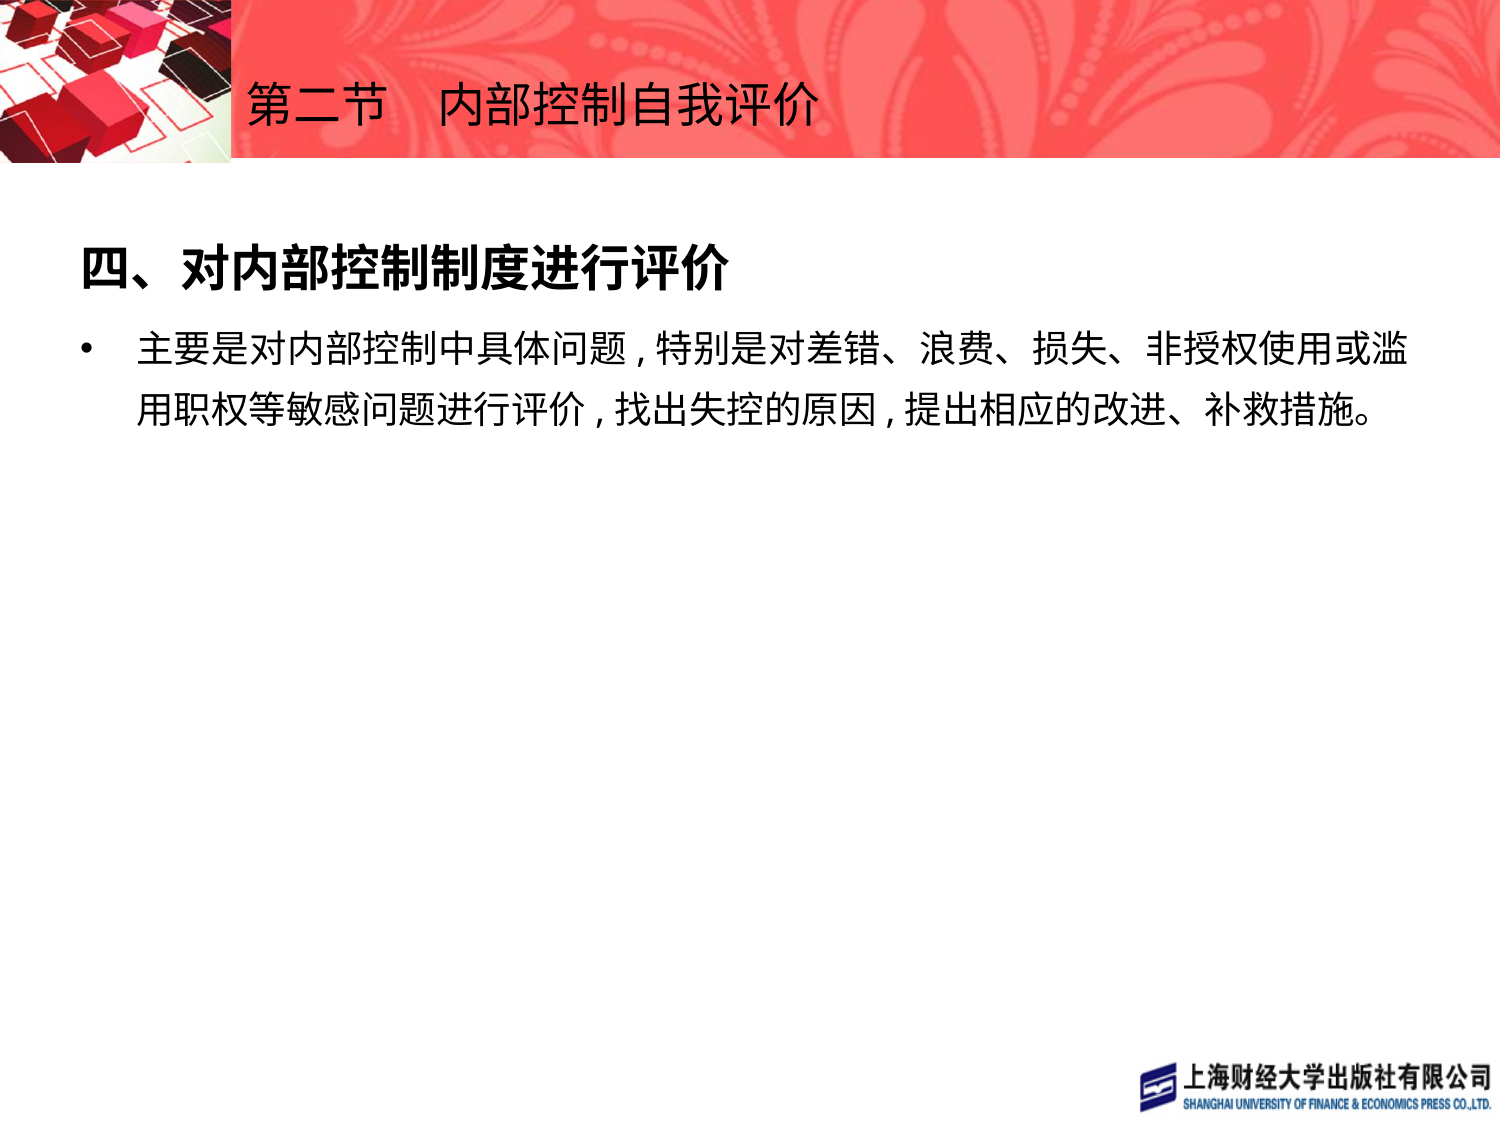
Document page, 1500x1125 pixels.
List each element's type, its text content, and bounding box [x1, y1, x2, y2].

list 四、对内部控制制度进行评价 主要是对内部控制中具体问题,特别是对差错、浪费、损失、非授权使用或滥用职权等敏感问题进行评价,找出失控的原因,提出相应的改进、补救措施。 [64, 208, 1425, 1047]
title 第二节 内部控制自我评价 [230, 45, 1461, 161]
picture [1139, 1058, 1495, 1118]
